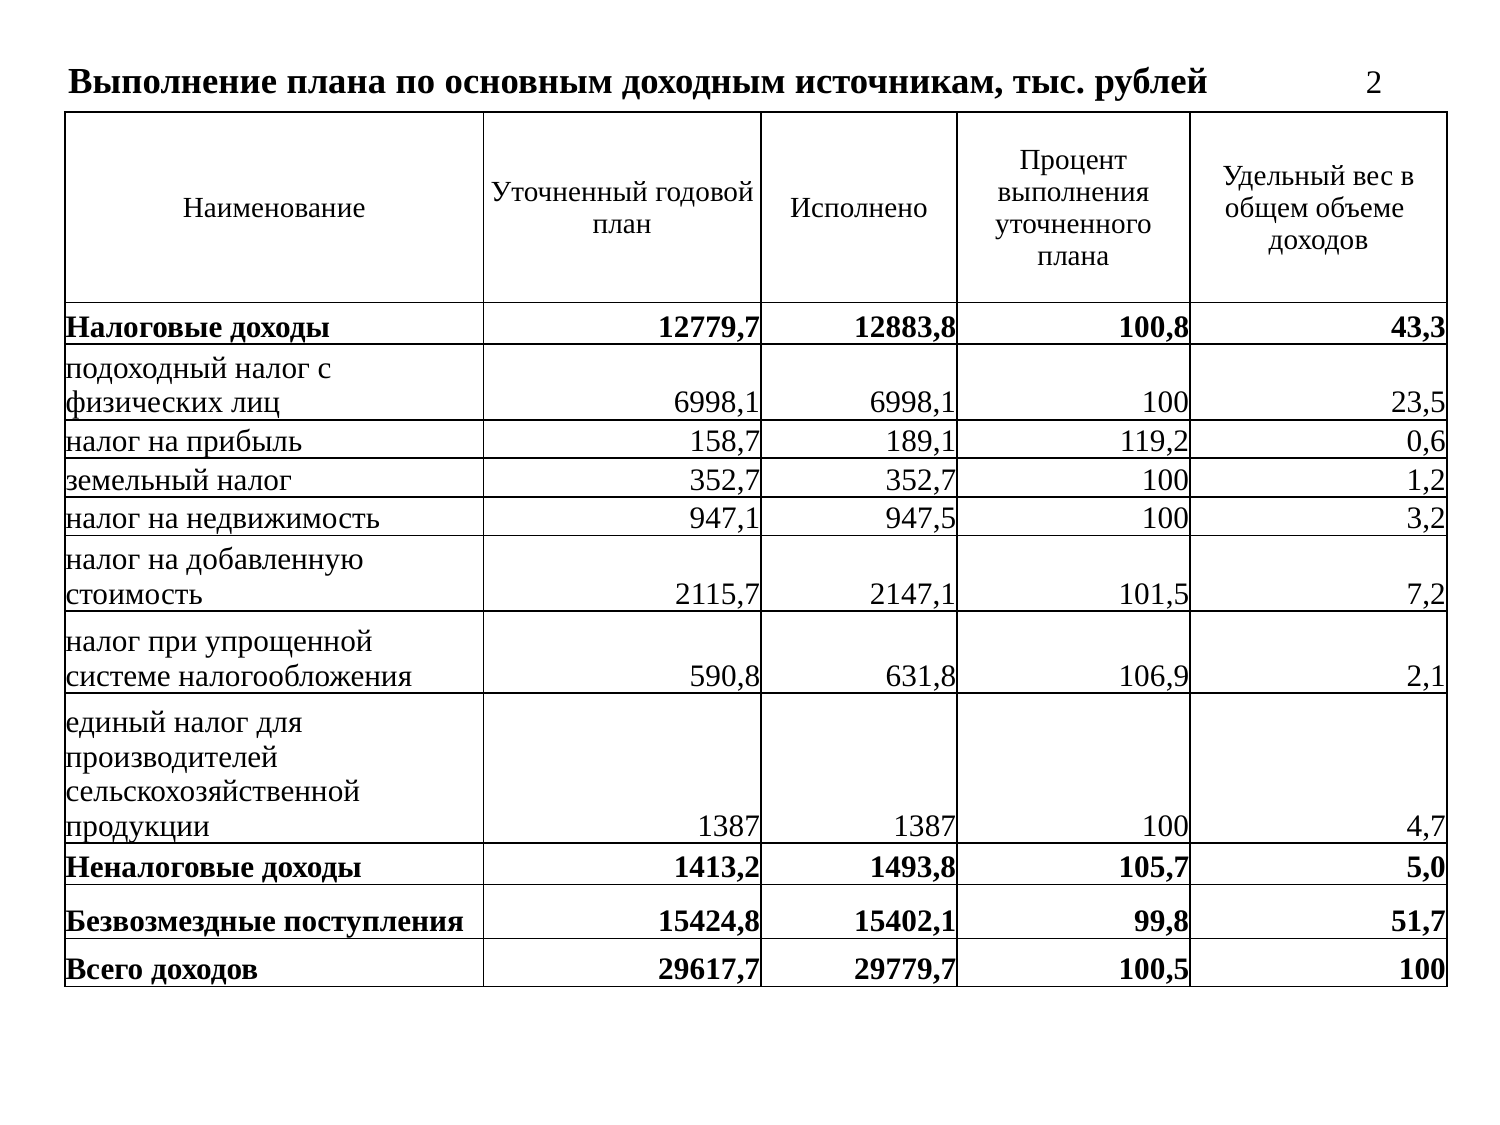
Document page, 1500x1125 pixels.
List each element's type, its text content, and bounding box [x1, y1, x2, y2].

table_cell 100 [958, 498, 1189, 535]
table_cell 3,2 [1191, 498, 1446, 535]
table_cell 29617,7 [484, 939, 760, 986]
table_cell 947,5 [762, 498, 956, 535]
table_header Уточненный годовой план [484, 113, 760, 302]
table_cell 1387 [484, 694, 760, 842]
table_cell 15424,8 [484, 885, 760, 938]
table_cell земельный налог [66, 459, 483, 496]
table_cell 100 [1191, 939, 1446, 986]
table_cell Неналоговые доходы [66, 844, 483, 884]
table_cell 2147,1 [762, 536, 956, 610]
table_cell 947,1 [484, 498, 760, 535]
table_cell 15402,1 [762, 885, 956, 938]
table_cell 1413,2 [484, 844, 760, 884]
table_cell 100 [958, 459, 1189, 496]
table_cell налог на недвижимость [66, 498, 483, 535]
table_cell 0,6 [1191, 421, 1446, 457]
table_header Наименование [66, 113, 483, 302]
table_cell 352,7 [762, 459, 956, 496]
table_cell 12779,7 [484, 303, 760, 343]
table_cell 101,5 [958, 536, 1189, 610]
table_cell 1493,8 [762, 844, 956, 884]
table_cell 100 [958, 694, 1189, 842]
table_cell налог при упрощенной системе налогообложения [66, 612, 483, 692]
table_cell 590,8 [484, 612, 760, 692]
table_cell 106,9 [958, 612, 1189, 692]
table_header Удельный вес в общем объеме доходов [1191, 113, 1446, 302]
table_cell Налоговые доходы [66, 303, 483, 343]
table_cell 100,8 [958, 303, 1189, 343]
table_cell 12883,8 [762, 303, 956, 343]
table_cell 29779,7 [762, 939, 956, 986]
table_cell 1387 [762, 694, 956, 842]
table_cell налог на добавленную стоимость [66, 536, 483, 610]
table_cell 158,7 [484, 421, 760, 457]
table_cell 4,7 [1191, 694, 1446, 842]
table_cell Всего доходов [66, 939, 483, 986]
table_cell 2,1 [1191, 612, 1446, 692]
table_cell 189,1 [762, 421, 956, 457]
table_cell 6998,1 [762, 345, 956, 419]
table_cell 1,2 [1191, 459, 1446, 496]
table_cell 99,8 [958, 885, 1189, 938]
table_cell 631,8 [762, 612, 956, 692]
table_cell 100 [958, 345, 1189, 419]
table_cell единый налог для производителей сельскохозяйственной продукции [66, 694, 483, 842]
table_header Исполнено [762, 113, 956, 302]
table_cell 2115,7 [484, 536, 760, 610]
table_cell Безвозмездные поступления [66, 885, 483, 938]
table_header Процент выполнения уточненного плана [958, 113, 1189, 302]
table_cell 23,5 [1191, 345, 1446, 419]
table_cell 352,7 [484, 459, 760, 496]
table_cell 43,3 [1191, 303, 1446, 343]
table_cell подоходный налог с физических лиц [66, 345, 483, 419]
table_cell 5,0 [1191, 844, 1446, 884]
table_cell 51,7 [1191, 885, 1446, 938]
table_cell 105,7 [958, 844, 1189, 884]
table_cell 100,5 [958, 939, 1189, 986]
table_cell 119,2 [958, 421, 1189, 457]
table_cell 7,2 [1191, 536, 1446, 610]
table_cell налог на прибыль [66, 421, 483, 457]
title Выполнение плана по основным доходным источникам, тыс. рублей 2 [52, 44, 1448, 114]
table_cell 6998,1 [484, 345, 760, 419]
